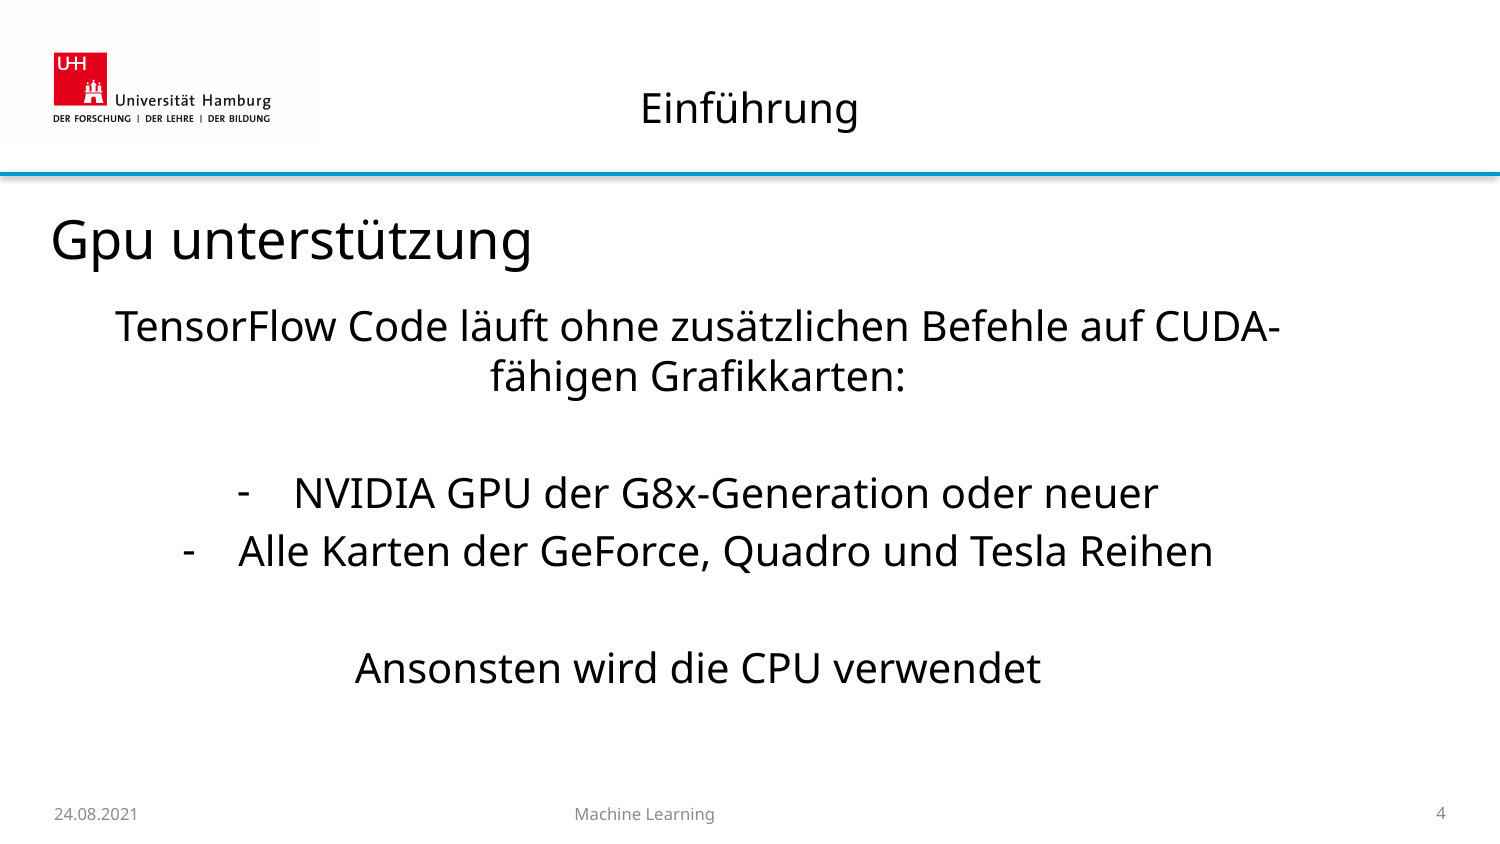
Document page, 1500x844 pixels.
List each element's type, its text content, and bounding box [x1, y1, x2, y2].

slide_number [54, 788, 210, 833]
picture [1, 0, 323, 149]
list TensorFlow Code läuft ohne zusätzlichen Befehle auf CUDA-fähigen Grafikkarten: NVIDIA GPU der G8x-Generation oder neuer Alle Karten der GeForce, Quadro und Tesla Reihen Ansonsten wird die CPU verwendet [35, 292, 1362, 765]
list Gpu unterstützung [35, 197, 1406, 281]
title Einführung [275, 91, 1225, 122]
footer Machine Learning [273, 788, 1016, 833]
slide_number 4 [1361, 788, 1446, 833]
